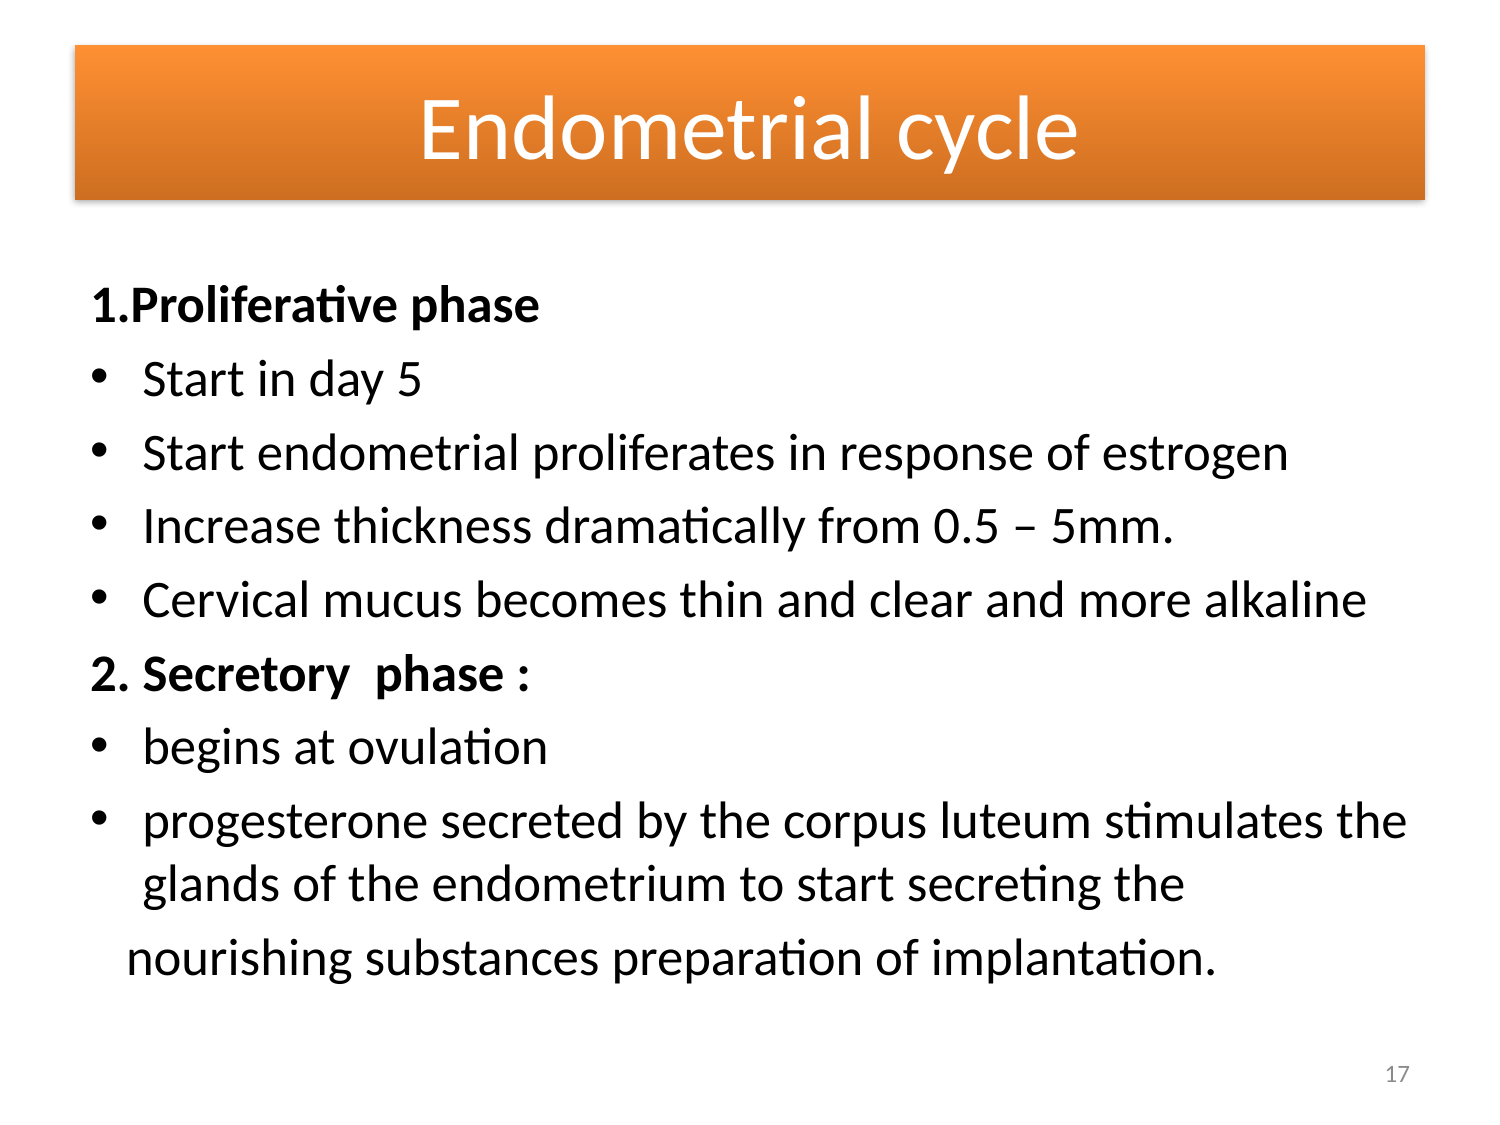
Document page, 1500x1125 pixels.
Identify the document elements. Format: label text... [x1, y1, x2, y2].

list 1.Proliferative phase Start in day 5 Start endometrial proliferates in response of estrogen Increase thickness dramatically from 0.5 – 5mm. Cervical mucus becomes thin and clear and more alkaline 2. Secretory phase : begins at ovulation progesterone secreted by the corpus luteum stimulates the glands of the endometrium to start secreting the nourishing substances preparation of implantation. [75, 262, 1425, 1005]
slide_number 17 [1074, 1042, 1425, 1103]
title Endometrial cycle [75, 45, 1425, 200]
